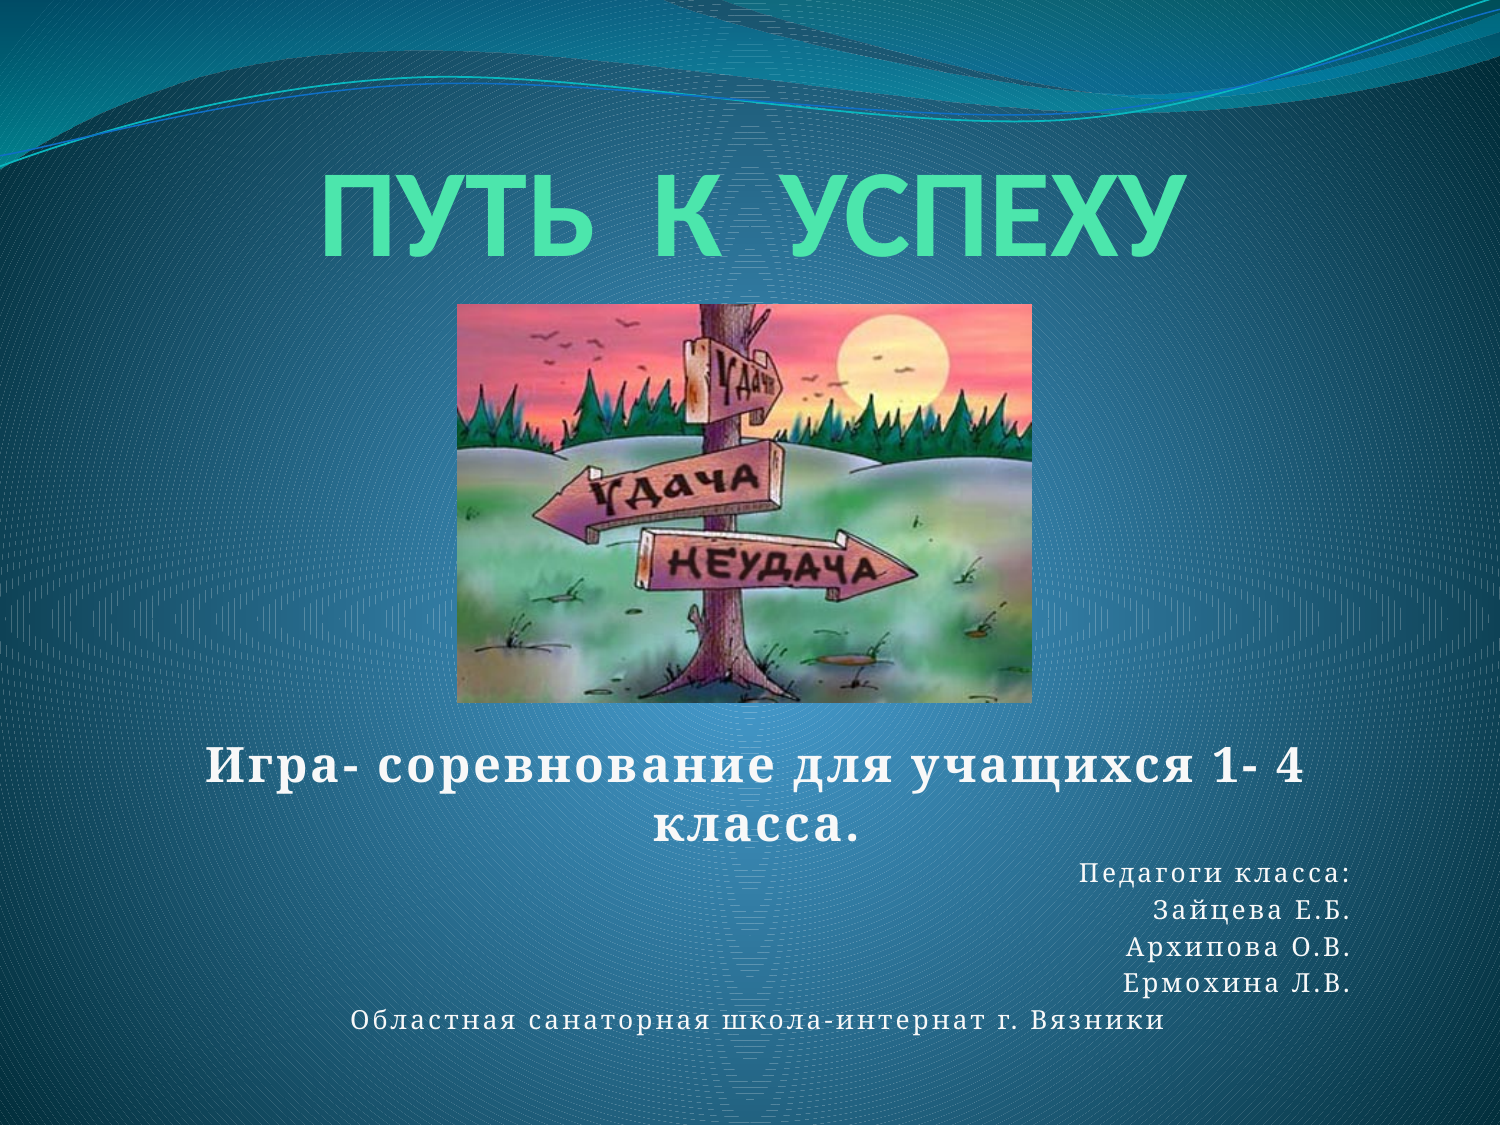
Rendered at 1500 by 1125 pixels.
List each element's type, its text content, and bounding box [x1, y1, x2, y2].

picture [456, 304, 1032, 704]
subtitle Игра- соревнование для учащихся 1- 4 класса. Педагоги класса: Зайцева Е.Б. Архипова О.В. Ермохина Л.В. Областная санаторная школа-интернат г. Вязники [164, 726, 1360, 1043]
title ПУТЬ К УСПЕХУ [117, 93, 1393, 282]
